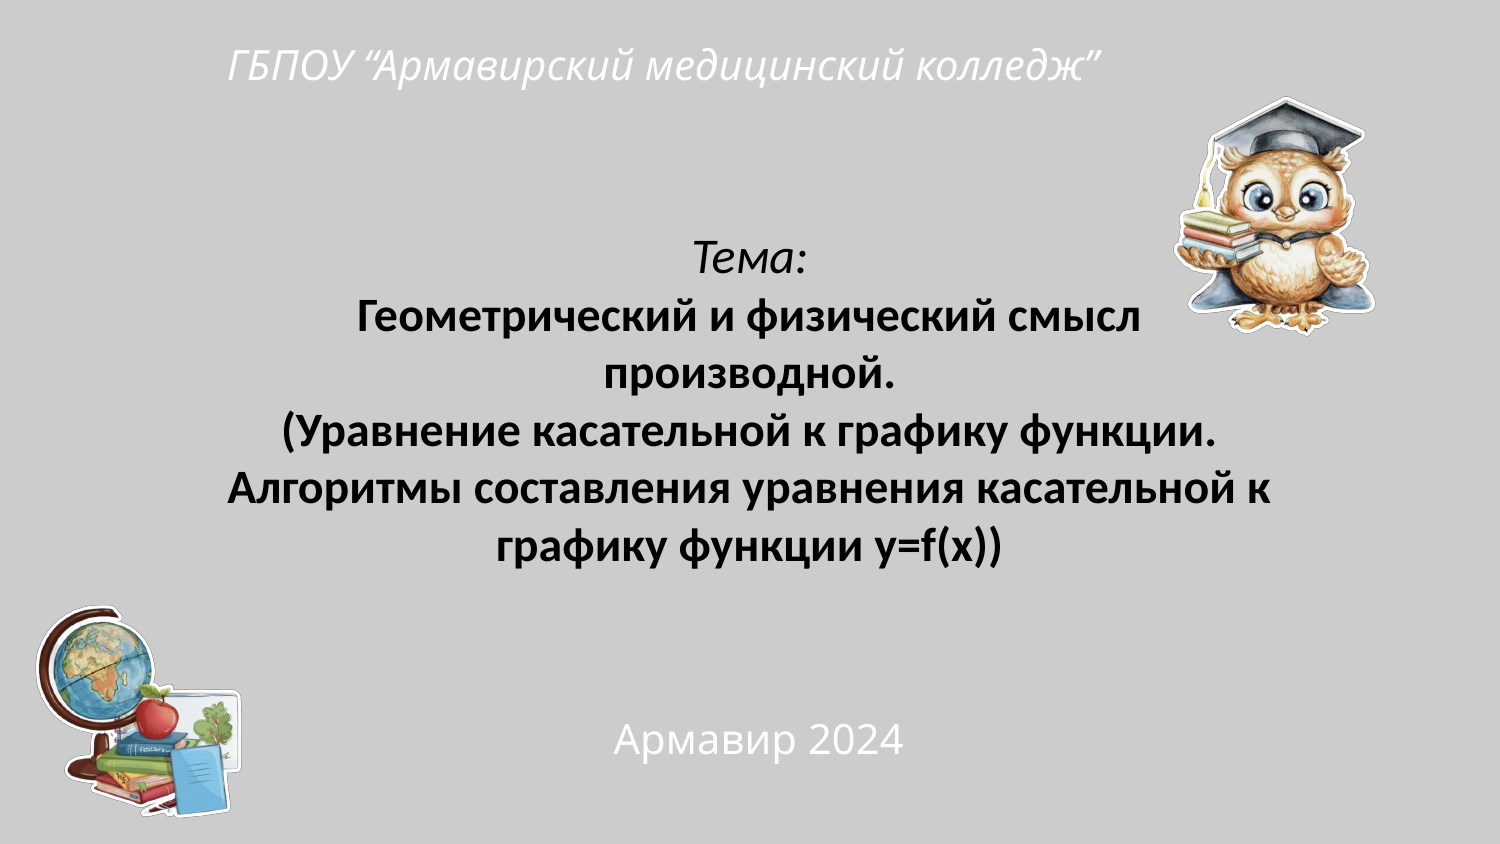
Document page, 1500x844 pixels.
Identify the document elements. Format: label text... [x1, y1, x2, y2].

picture [24, 596, 253, 826]
title Тема: Геометрический и физический смысл производной. (Уравнение касательной к графику функции. Алгоритмы составления уравнения касательной к графику функции y=f(x)) [206, 168, 1294, 579]
text_box ГБПОУ “Армавирский медицинский колледж” [168, 23, 1269, 108]
text_box Армавир 2024 [598, 697, 1018, 773]
picture [1157, 87, 1415, 345]
